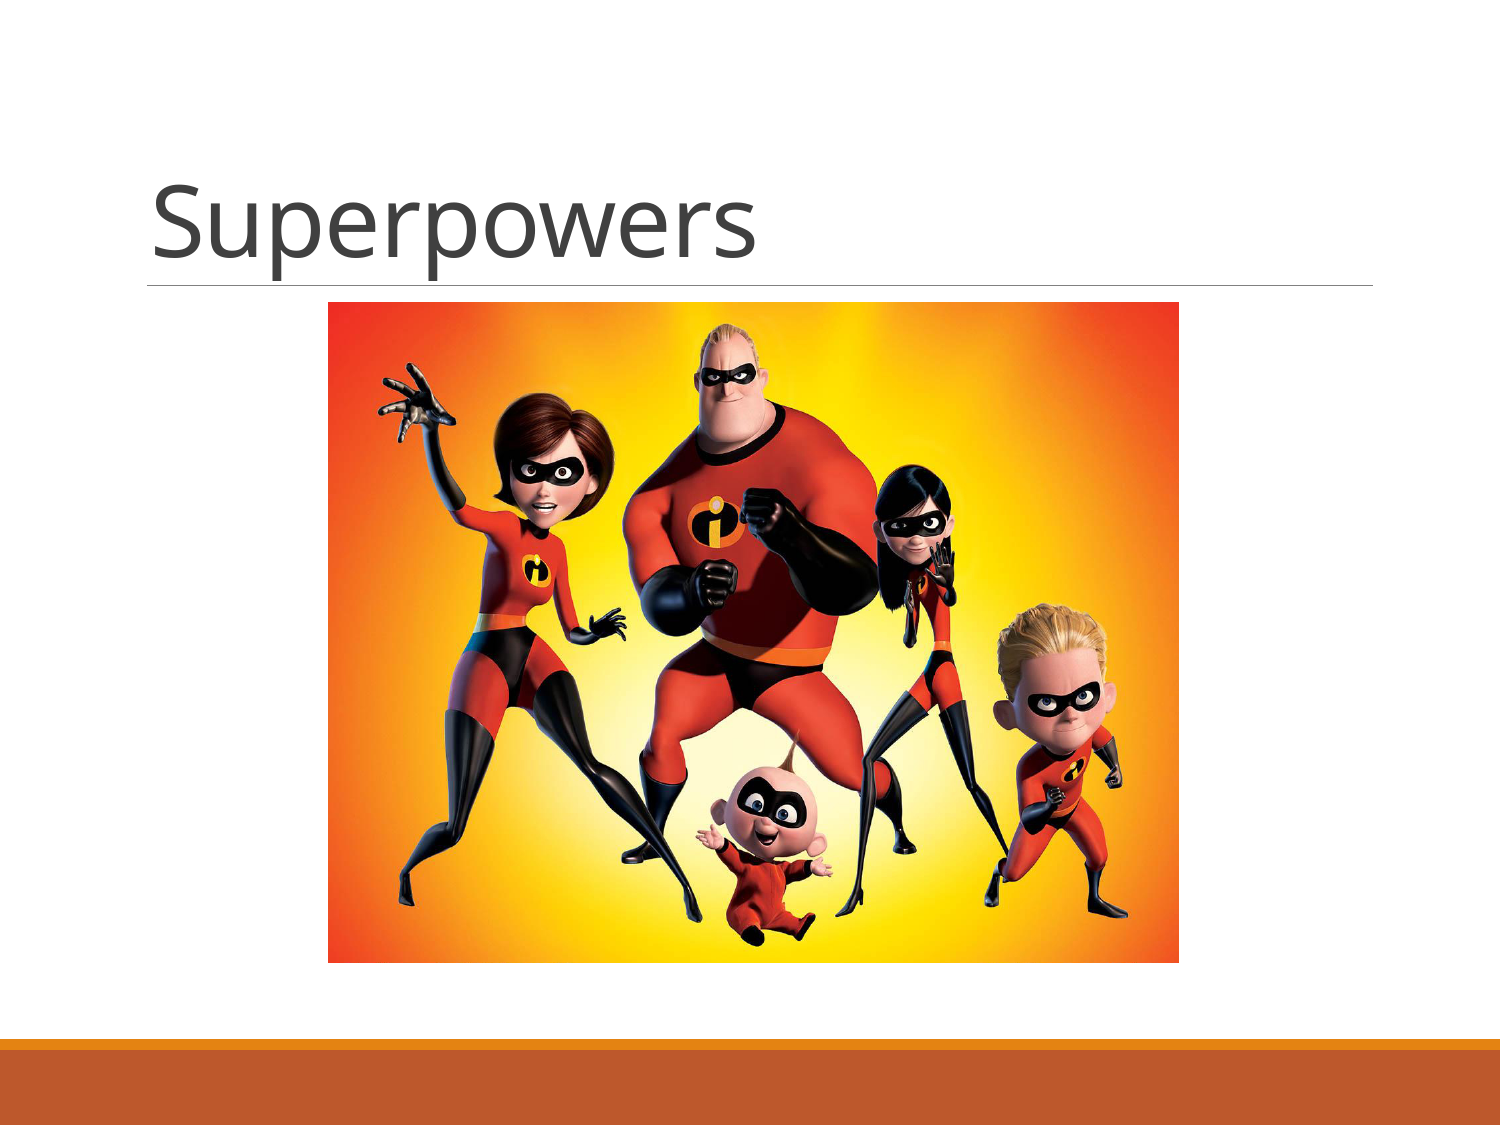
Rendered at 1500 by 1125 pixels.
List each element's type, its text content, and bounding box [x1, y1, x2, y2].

title Superpowers [135, 47, 1373, 285]
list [328, 302, 1179, 964]
